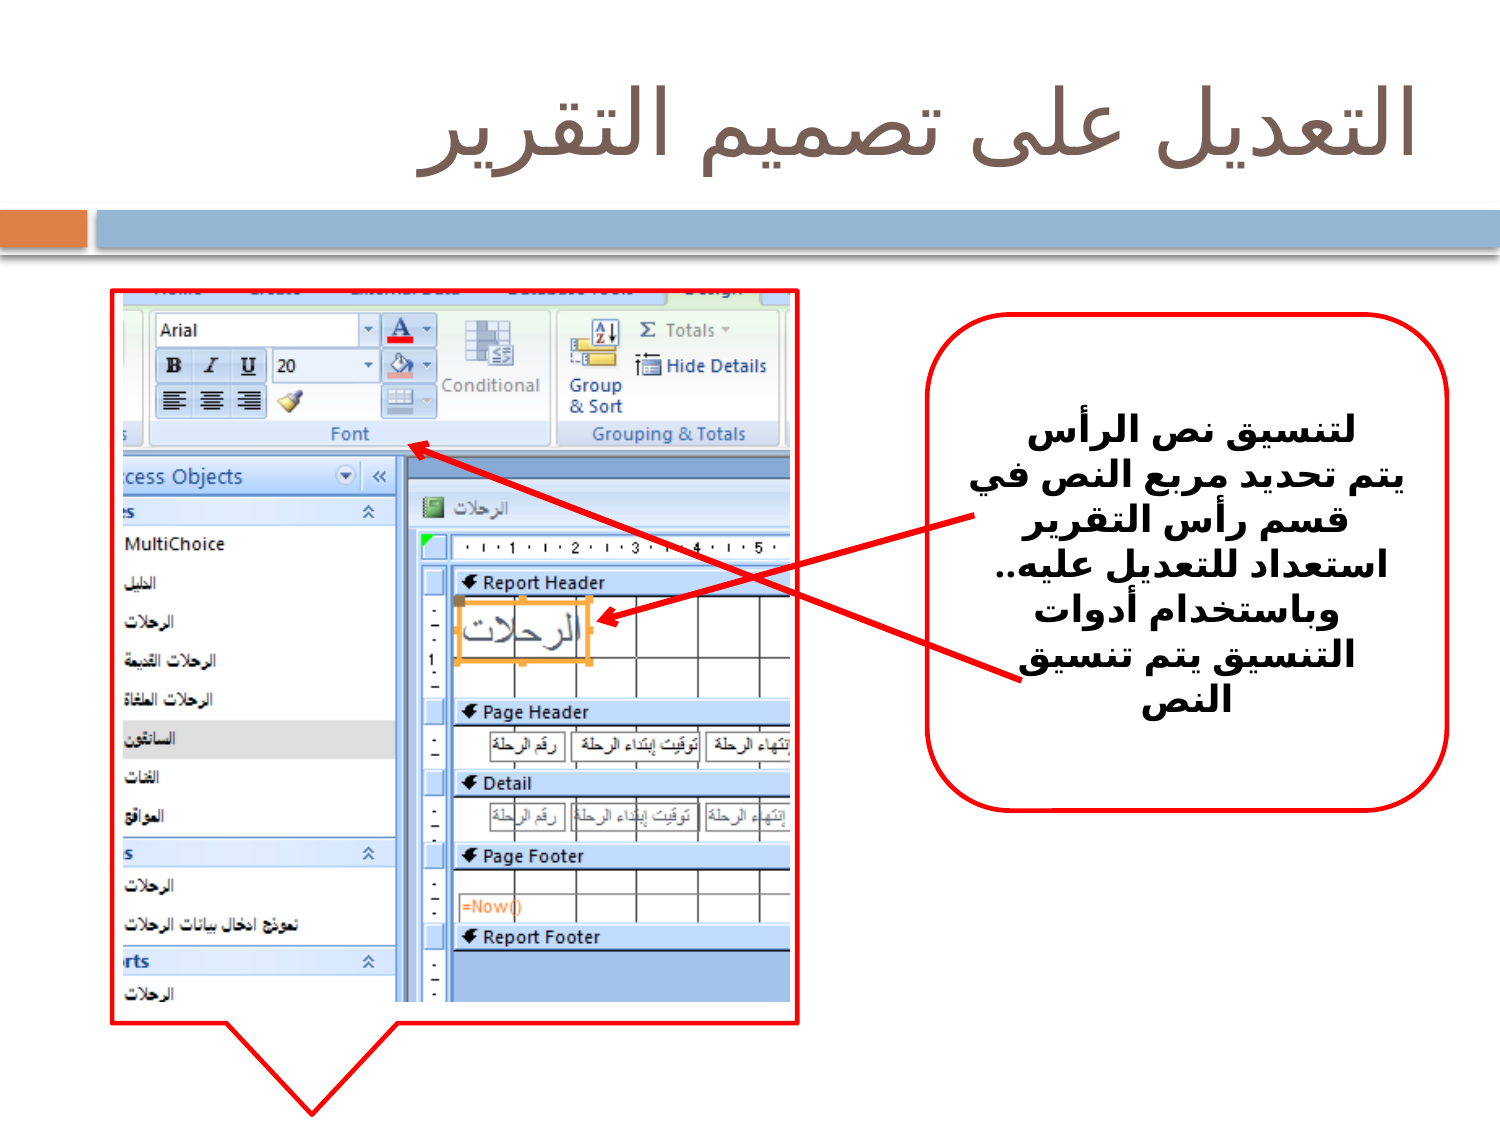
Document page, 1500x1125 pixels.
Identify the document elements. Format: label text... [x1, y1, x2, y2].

picture [123, 290, 790, 1003]
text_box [407, 444, 1022, 681]
text_box لتنسيق نص الرأس يتم تحديد مربع النص في قسم رأس التقرير استعداد للتعديل عليه.. وباستخدام أدوات التنسيق يتم تنسيق النص [925, 312, 1449, 813]
title التعديل على تصميم التقرير [99, 37, 1438, 200]
text_box [110, 289, 799, 1117]
